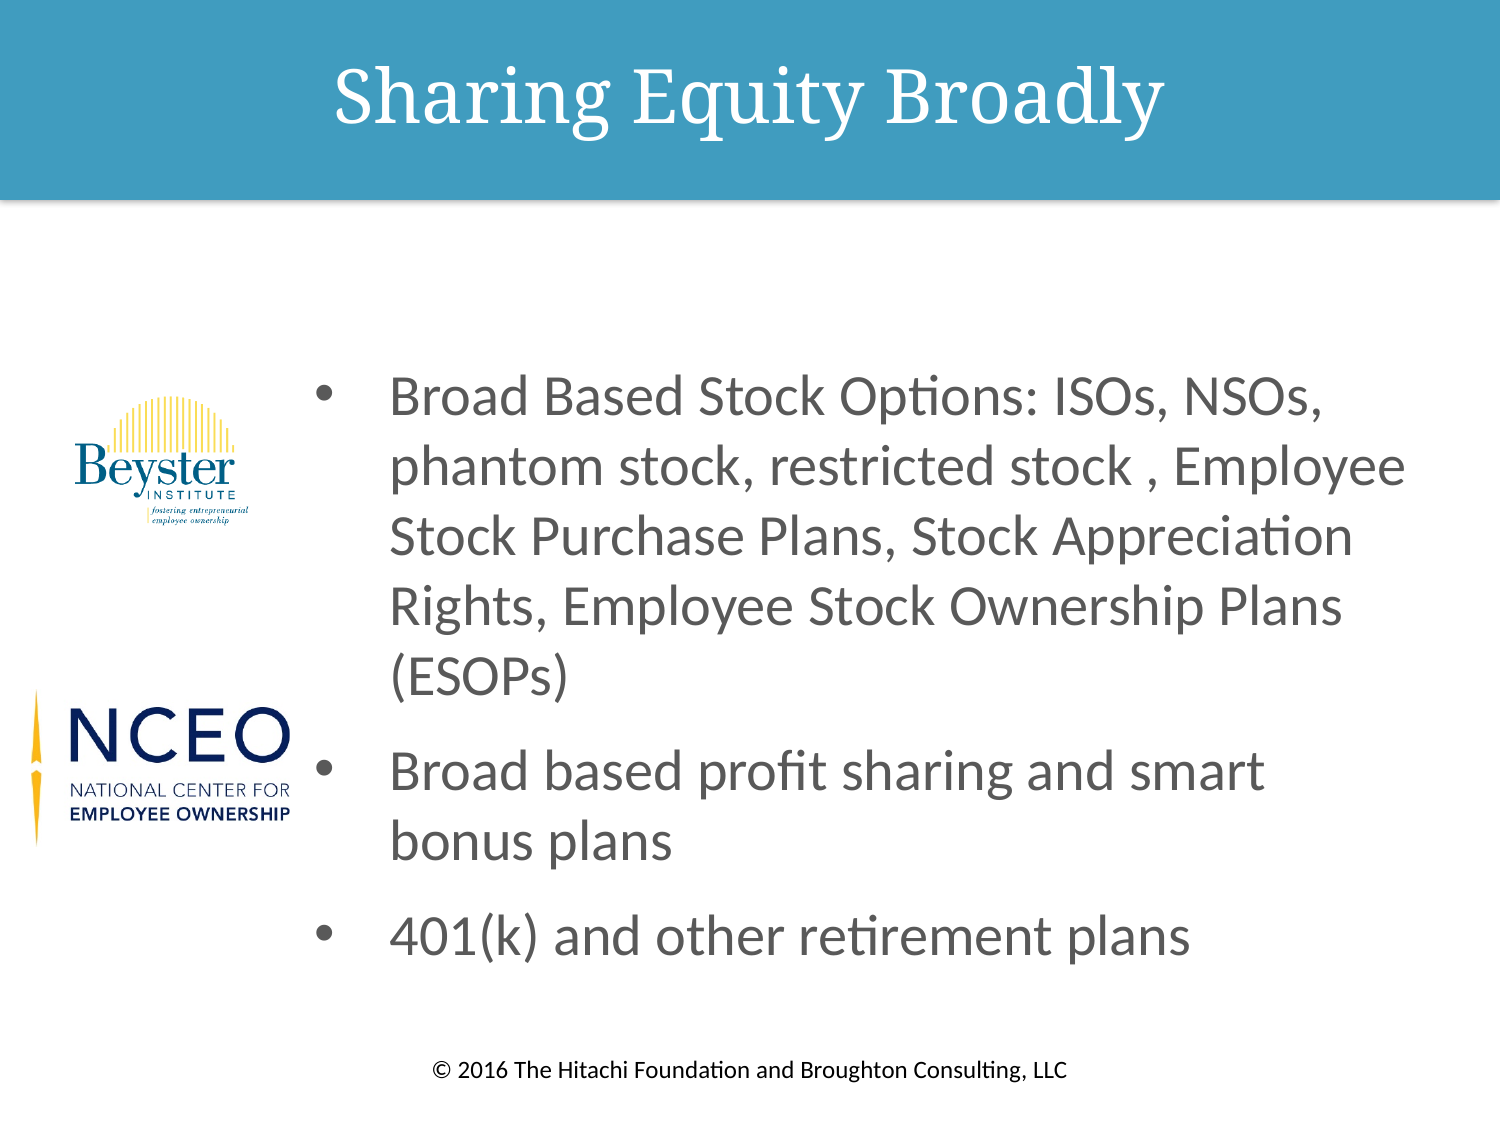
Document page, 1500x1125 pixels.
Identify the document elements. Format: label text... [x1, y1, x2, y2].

picture [37, 334, 291, 588]
title Sharing Equity Broadly [112, 24, 1388, 163]
picture [30, 689, 291, 848]
text_box Broad Based Stock Options: ISOs, NSOs, phantom stock, restricted stock , Employee Stock Purchase Plans, Stock Appreciation Rights, Employee Stock Ownership Plans (ESOPs) Broad based profit sharing and smart bonus plans 401(k) and other retirement plans [299, 349, 1425, 975]
